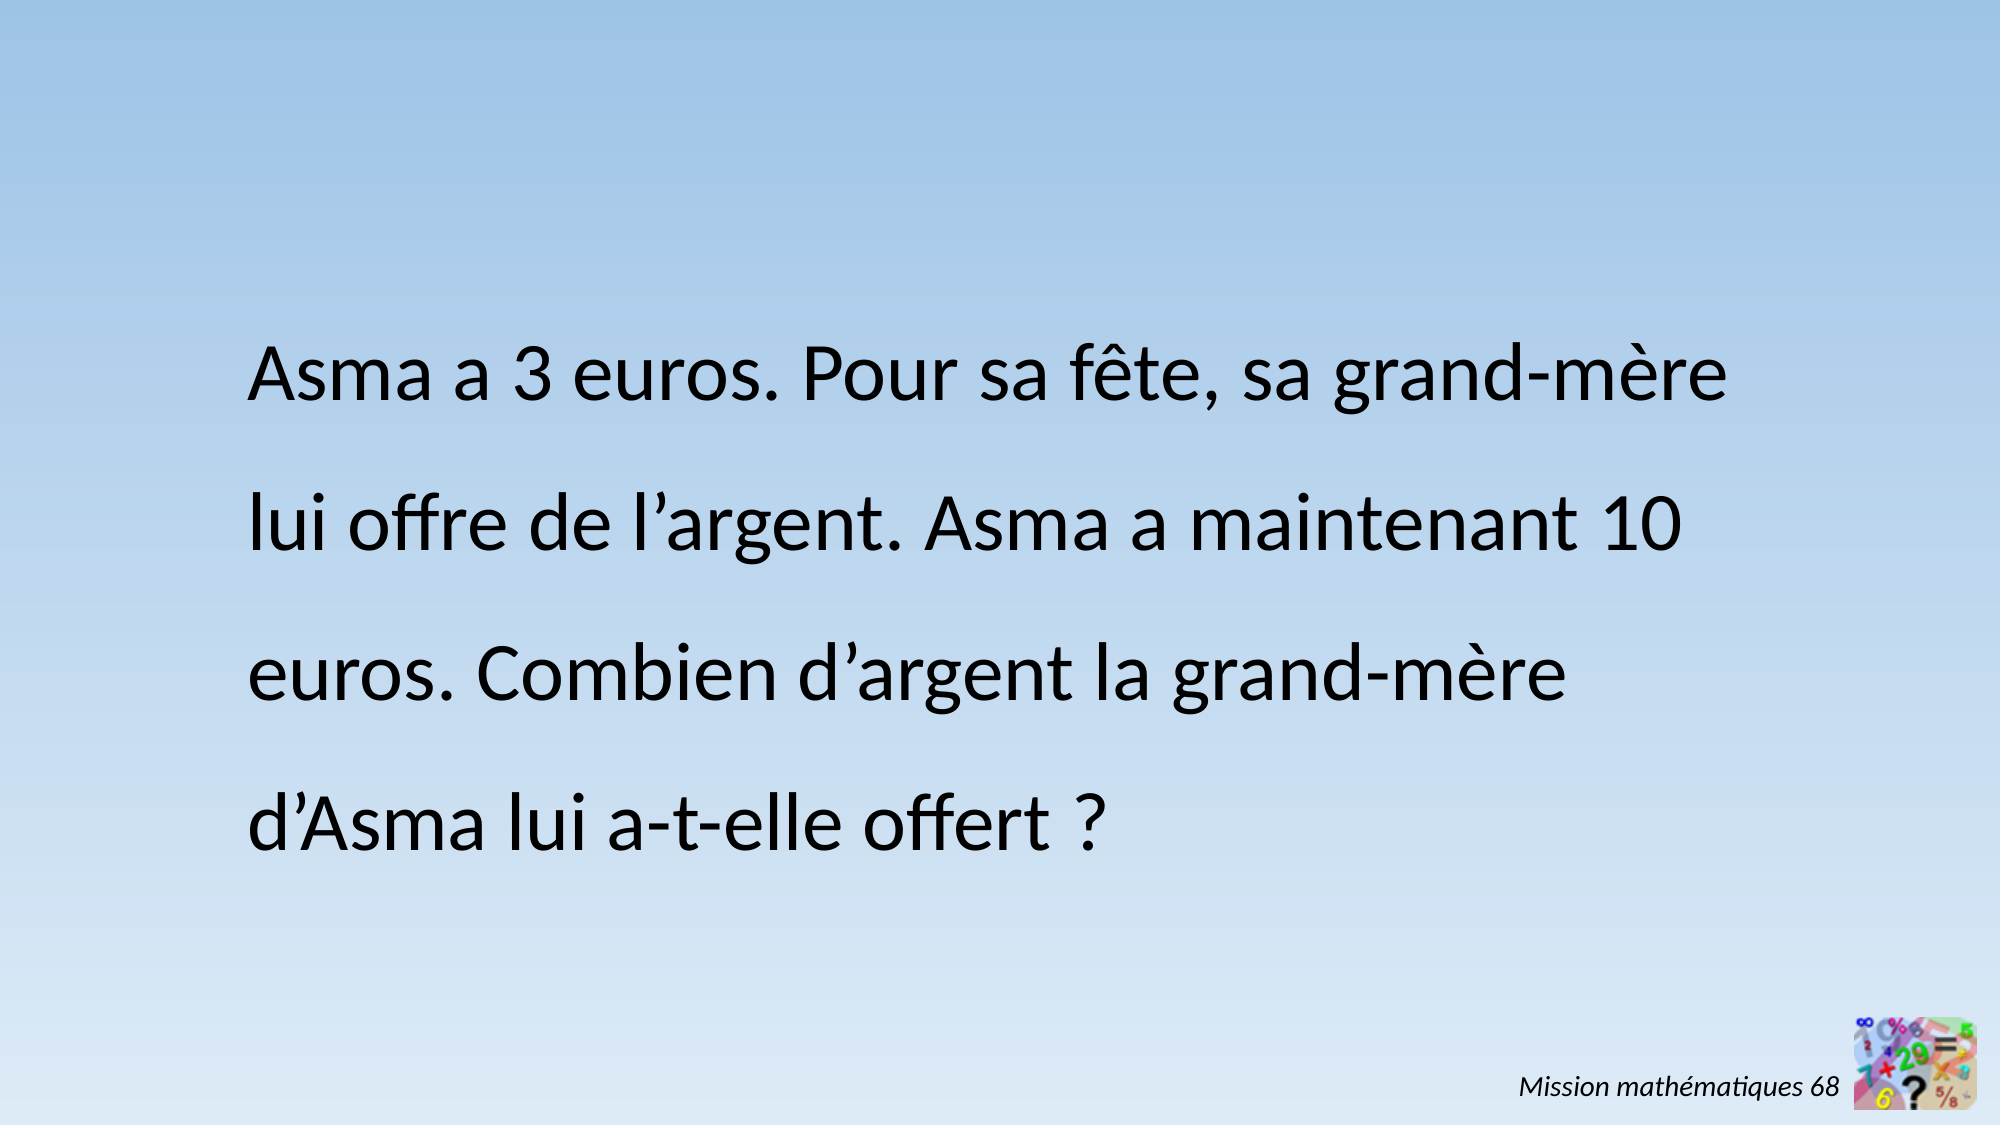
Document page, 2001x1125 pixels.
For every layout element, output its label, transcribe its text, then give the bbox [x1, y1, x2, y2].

text_box Asma a 3 euros. Pour sa fête, sa grand-mère lui offre de l’argent. Asma a maintenant 10 euros. Combien d’argent la grand-mère d’Asma lui a-t-elle offert ? [232, 259, 1768, 875]
picture [1854, 1017, 1977, 1110]
text_box Mission mathématiques 68 [1501, 1059, 1854, 1110]
